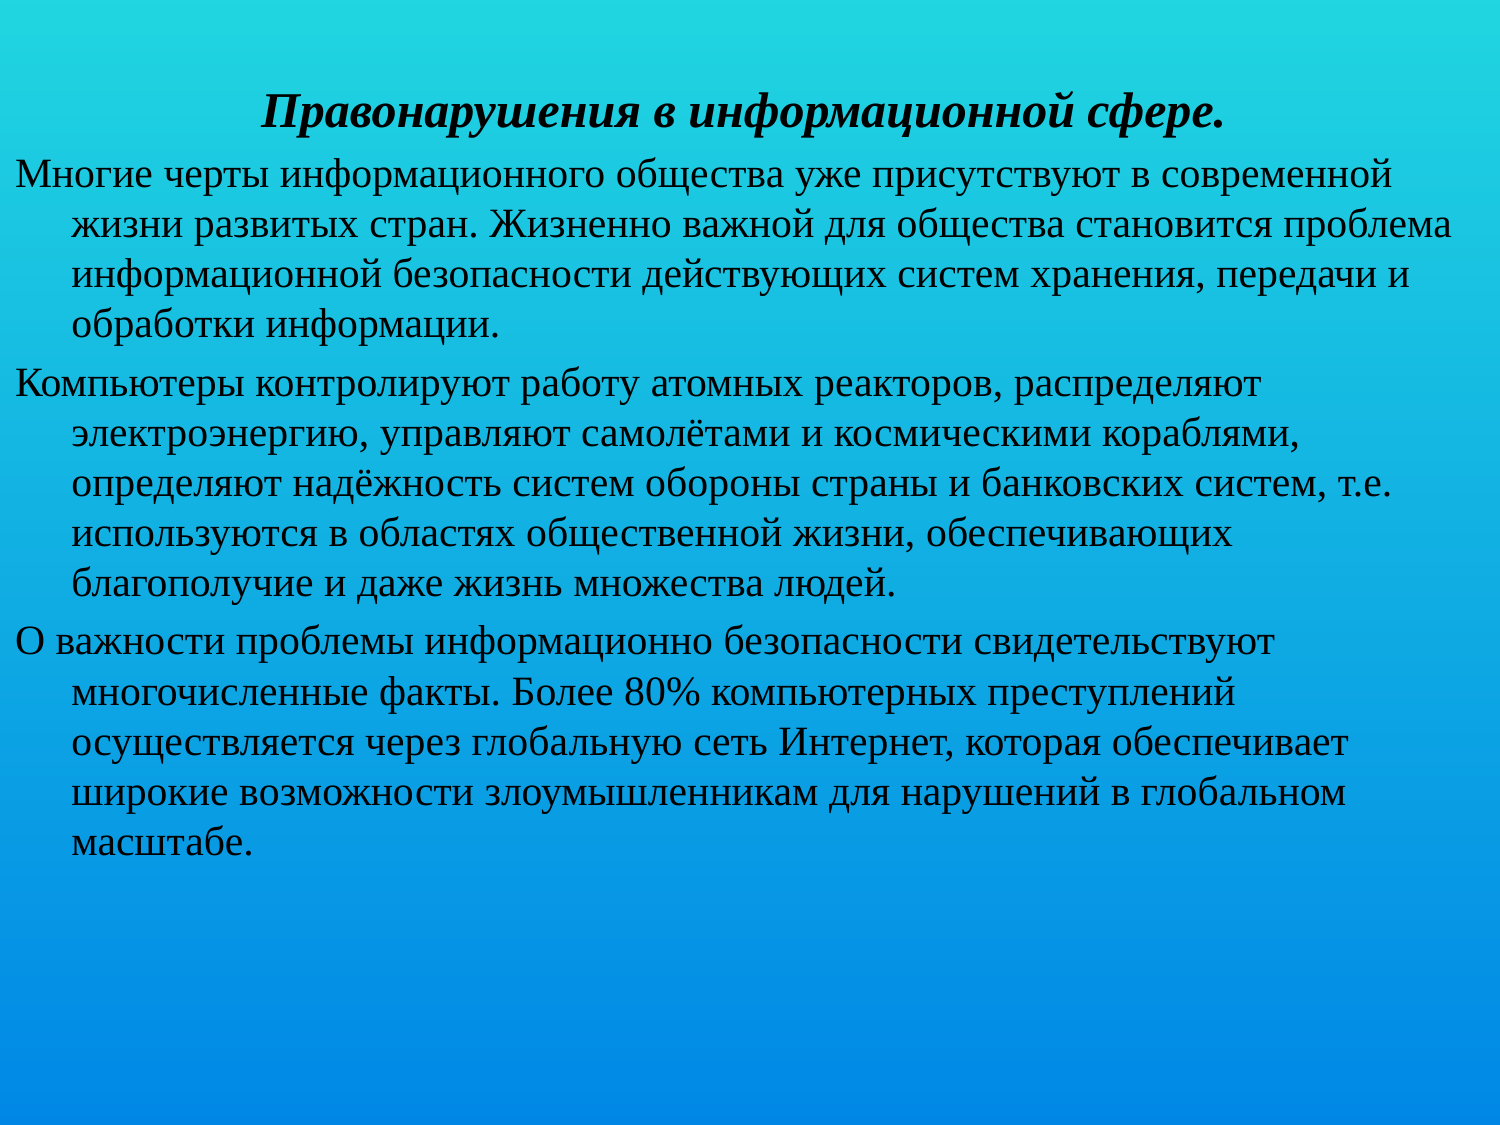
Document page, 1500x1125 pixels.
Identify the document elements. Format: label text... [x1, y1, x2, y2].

list Правонарушения в информационной сфере. Многие черты информационного общества уже присутствуют в современной жизни развитых стран. Жизненно важной для общества становится проблема информационной безопасности действующих систем хранения, передачи и обработки информации. Компьютеры контролируют работу атомных реакторов, распределяют электроэнергию, управляют самолётами и космическими кораблями, определяют надёжность систем обороны страны и банковских систем, т.е. используются в областях общественной жизни, обеспечивающих благополучие и даже жизнь множества людей. О важности проблемы информационно безопасности свидетельствуют многочисленные факты. Более 80% компьютерных преступлений осуществляется через глобальную сеть Интернет, которая обеспечивает широкие возможности злоумышленникам для нарушений в глобальном масштабе. [0, 0, 1500, 1125]
